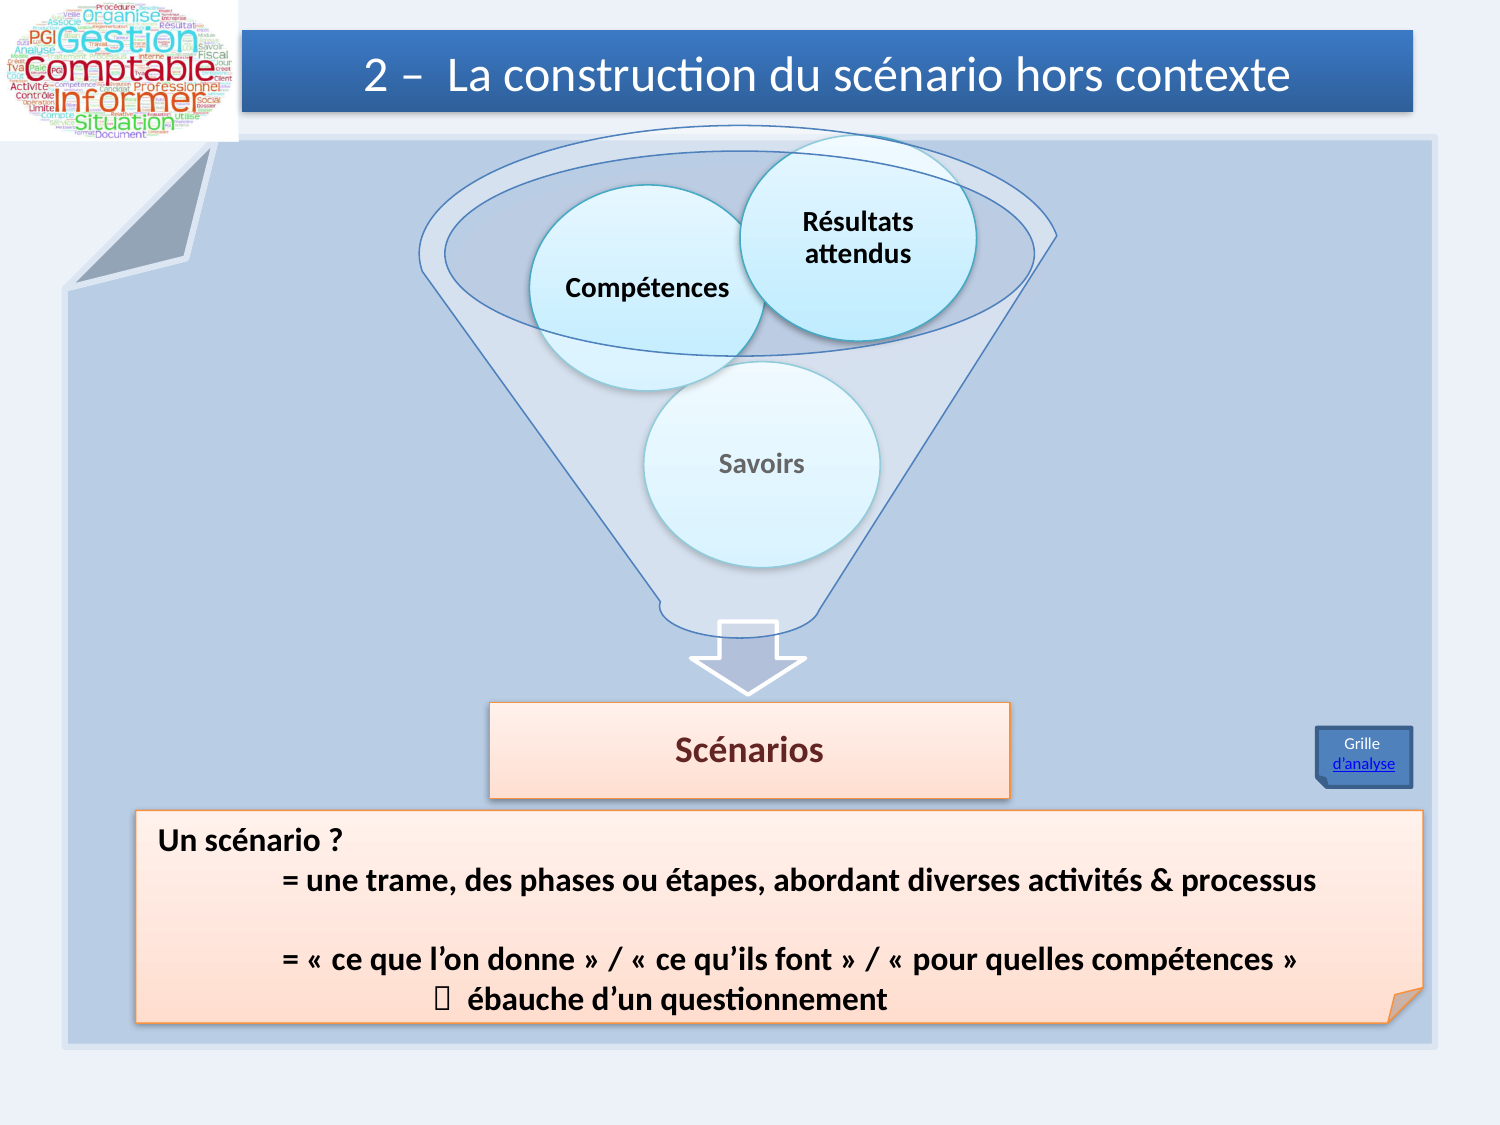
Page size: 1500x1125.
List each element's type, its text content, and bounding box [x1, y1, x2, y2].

picture [0, 0, 239, 142]
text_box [253, 125, 1247, 858]
title 2 – La construction du scénario hors contexte [244, 30, 1414, 112]
text_box Grille d’analyse [1314, 725, 1414, 789]
text_box Un scénario ? = une trame, des phases ou étapes, abordant diverses activités & processus = « ce que l’on donne » / « ce qu’ils font » / « pour quelles compétences »  ébauche d’un questionnement [134, 809, 1424, 1024]
text_box [62, 135, 1438, 1049]
